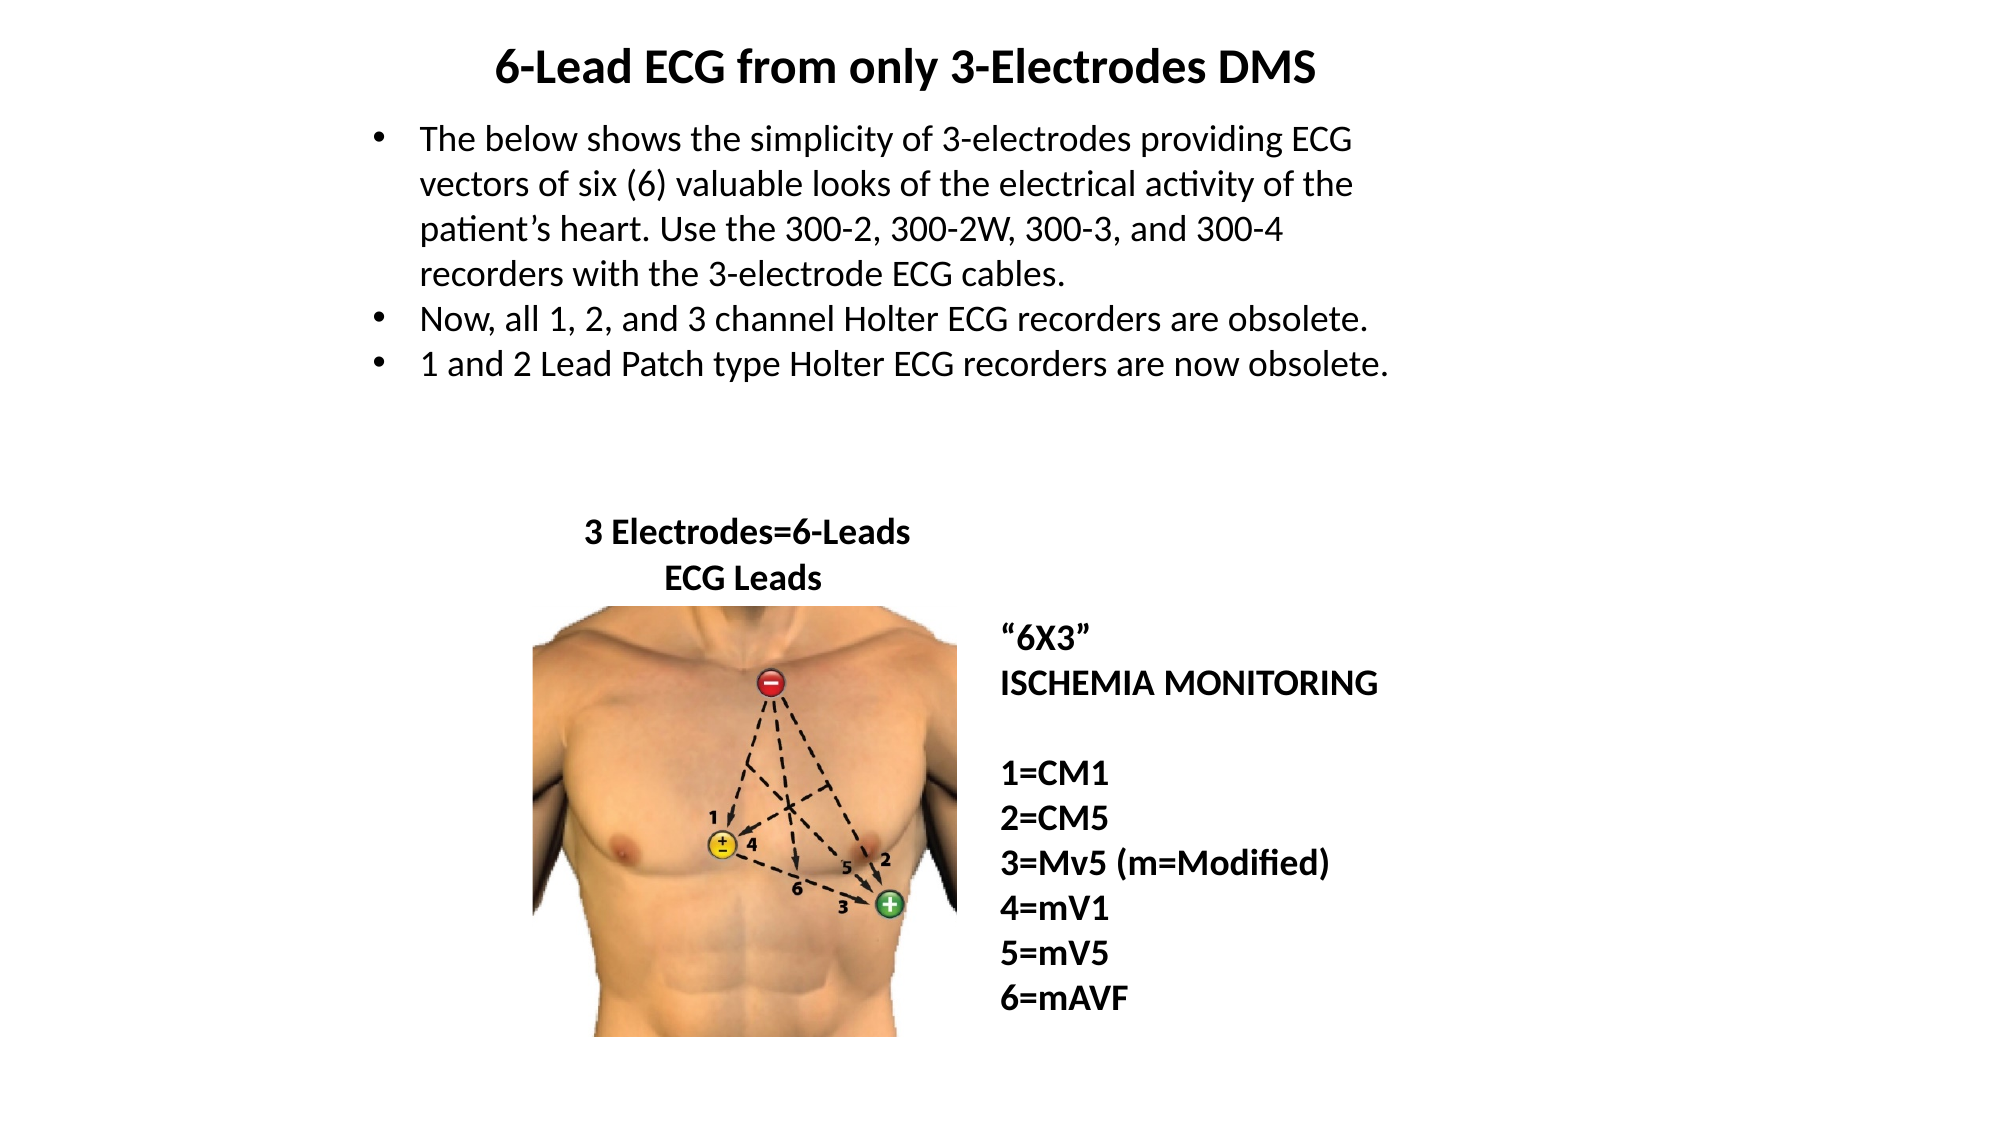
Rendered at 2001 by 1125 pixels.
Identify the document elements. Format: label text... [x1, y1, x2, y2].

picture [532, 605, 957, 1037]
text_box ECG Leads [649, 545, 1088, 606]
text_box 6-Lead ECG from only 3-Electrodes DMS [479, 26, 1333, 102]
text_box 3 Electrodes=6-Leads [569, 499, 957, 560]
text_box “6X3” ISCHEMIA MONITORING 1=CM1 2=CM5 3=Mv5 (m=Modified) 4=mV1 5=mV5 6=mAVF [985, 605, 1461, 1026]
text_box The below shows the simplicity of 3-electrodes providing ECG vectors of six (6) valuable looks of the electrical activity of the patient’s heart. Use the 300-2, 300-2W, 300-3, and 300-4 recorders with the 3-electrode ECG cables. Now, all 1, 2, and 3 channel Holter ECG recorders are obsolete. 1 and 2 Lead Patch type Holter ECG recorders are now obsolete. [357, 106, 1412, 392]
